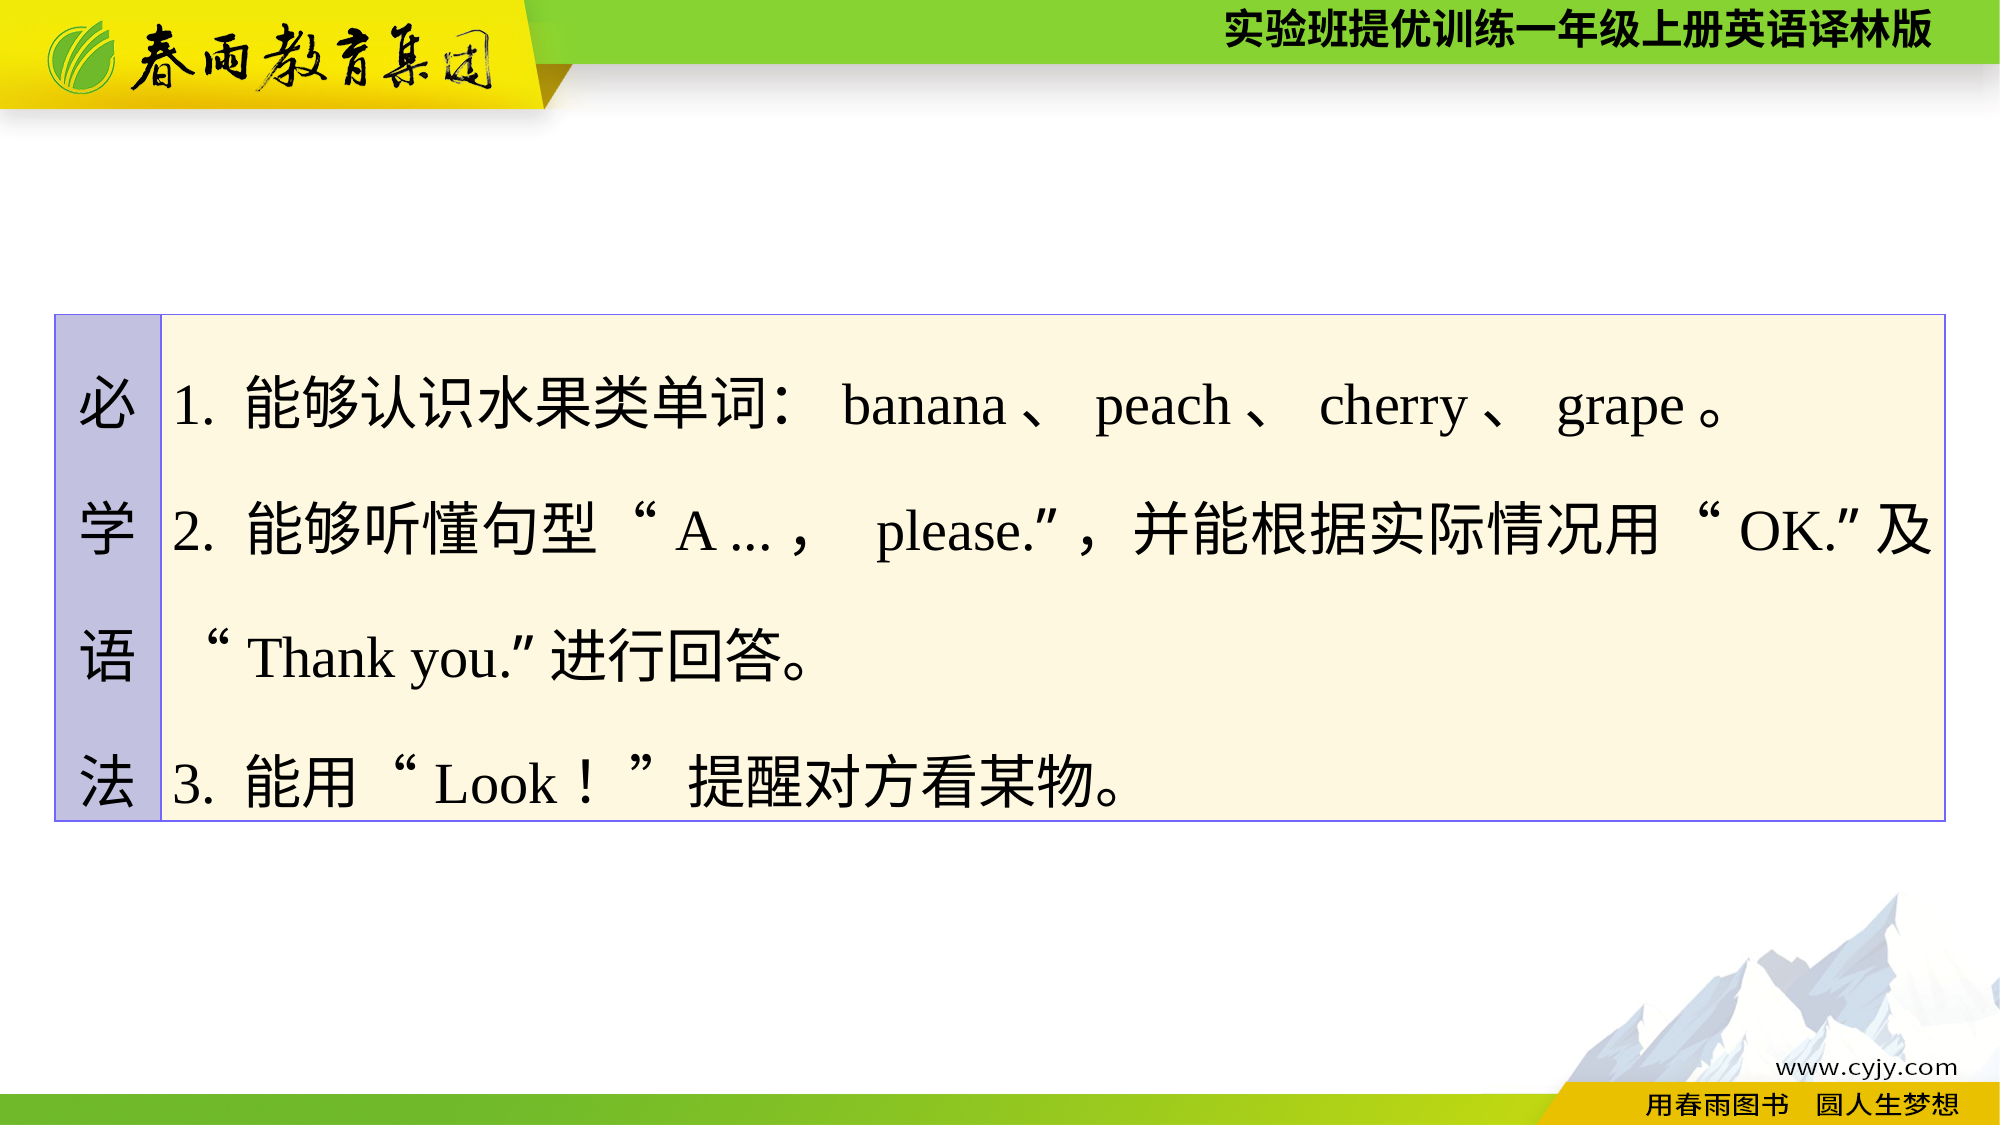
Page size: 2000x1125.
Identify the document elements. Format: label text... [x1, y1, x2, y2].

picture [0, 0, 2000, 1125]
table_header 必 学 语 法 [56, 315, 160, 820]
table_header 1. 能够认识水果类单词：banana、peach、cherry、grape。 2. 能够听懂句型“A ...， please.”，并能根据实际情况用“OK.”及“Thank you.”进行回答。 3. 能用“Look！”提醒对方看某物。 [162, 315, 1944, 820]
